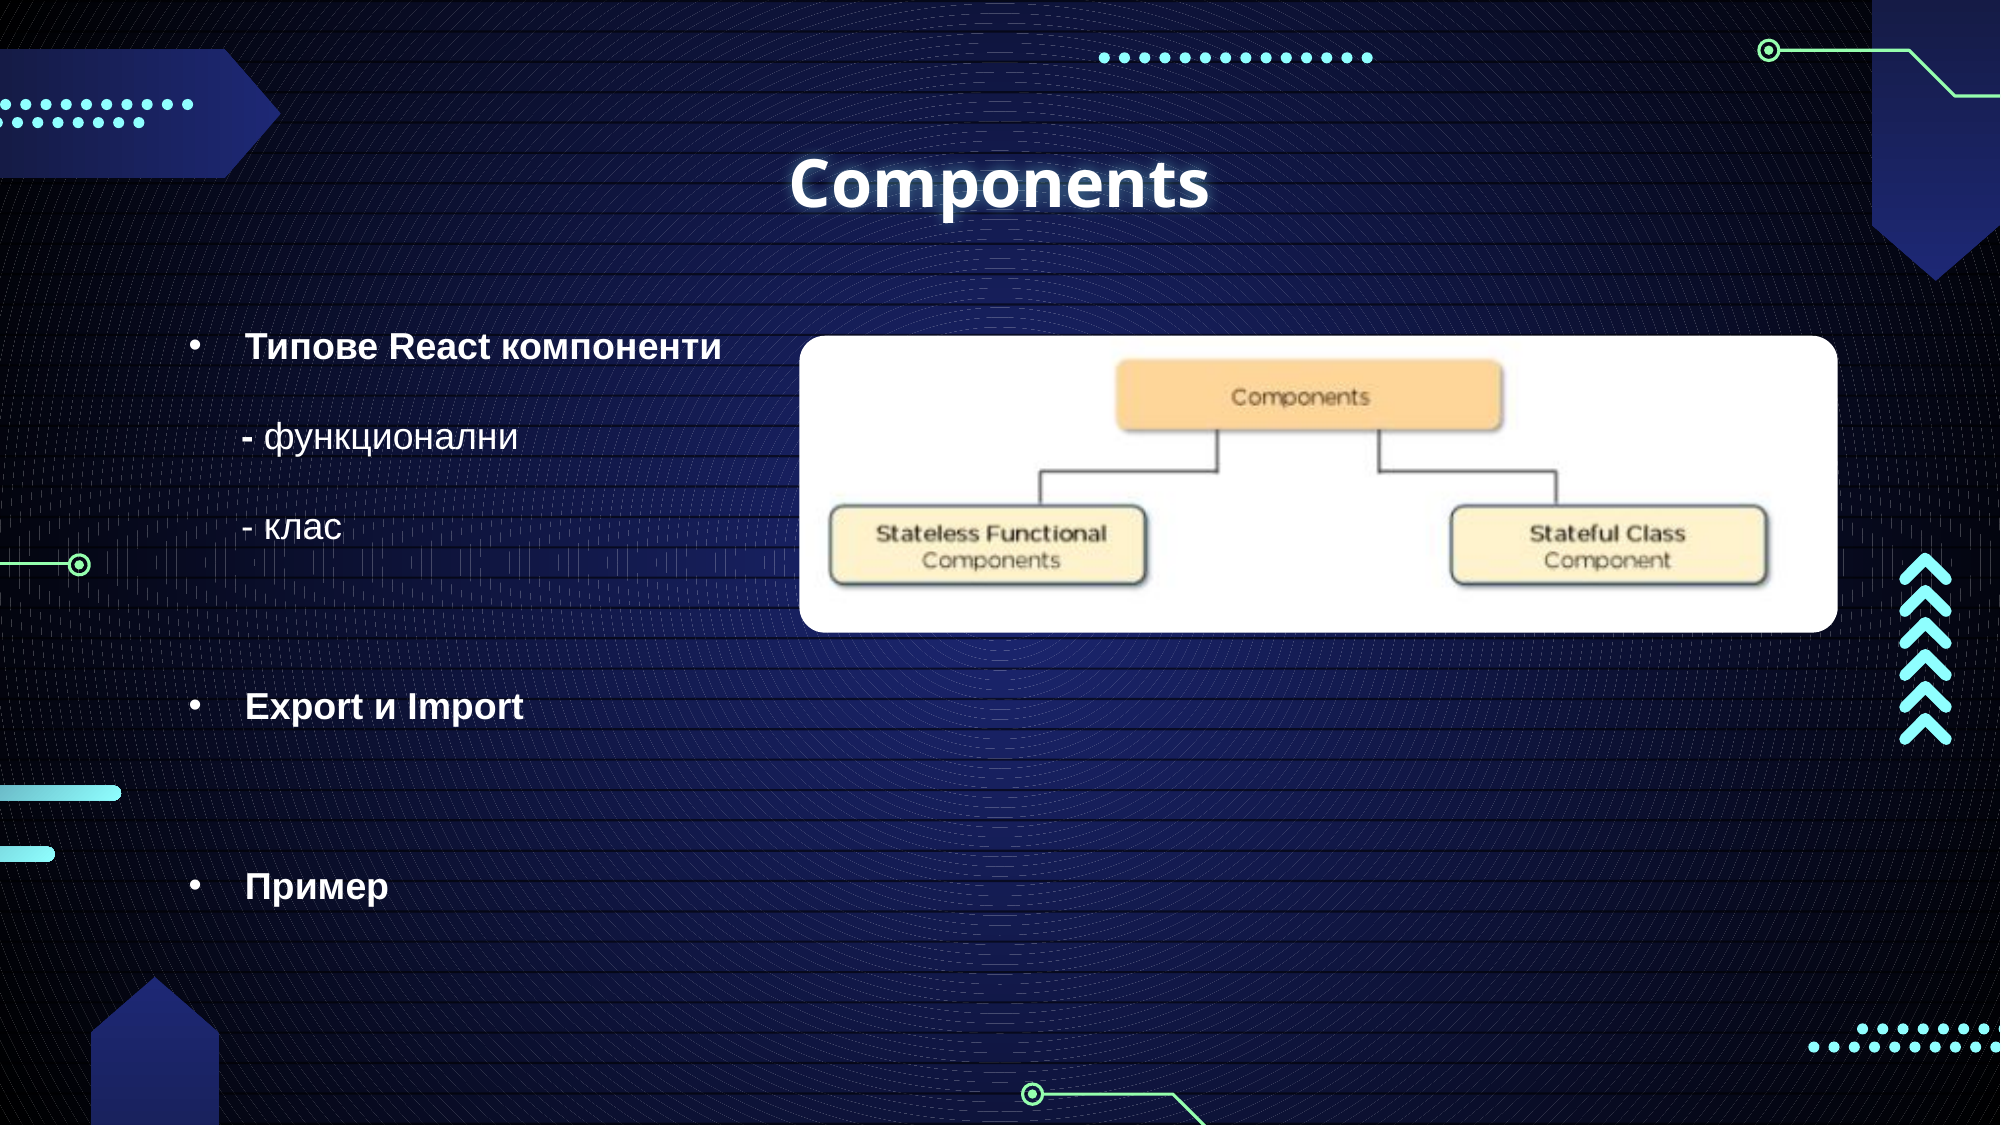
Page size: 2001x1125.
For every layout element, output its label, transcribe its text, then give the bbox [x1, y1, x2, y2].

text_box Типове React компоненти - функционални - клас Export и Import Пример [173, 269, 773, 1016]
picture [799, 335, 1838, 633]
title Components [155, 117, 1844, 244]
